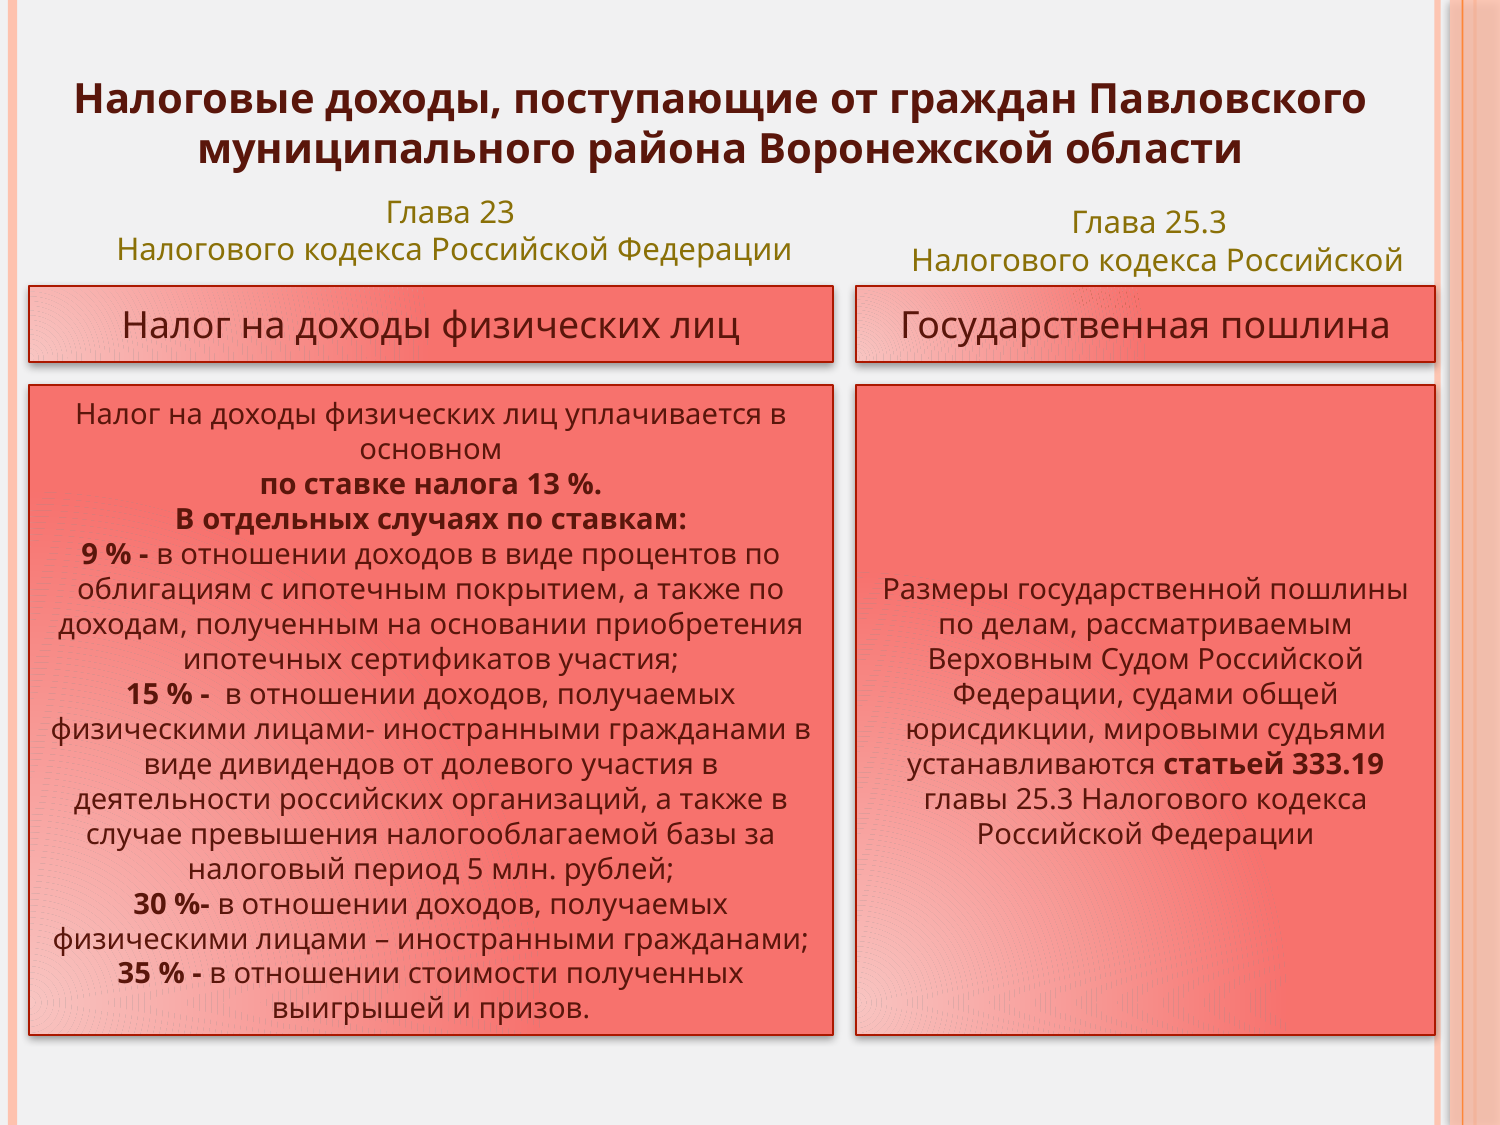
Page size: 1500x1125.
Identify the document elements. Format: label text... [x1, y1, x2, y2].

text_box Глава 25.3 Налогового кодекса Российской Федерации [843, 195, 1472, 323]
text_box Налог на доходы физических лиц [28, 285, 834, 363]
text_box Размеры государственной пошлины по делам, рассматриваемым Верховным Судом Российской Федерации, судами общей юрисдикции, мировыми судьями устанавливаются статьей 333.19 главы 25.3 Налогового кодекса Российской Федерации [855, 384, 1436, 1036]
text_box Государственная пошлина [855, 285, 1436, 363]
text_box Глава 23 Налогового кодекса Российской Федерации [76, 184, 833, 275]
text_box Налог на доходы физических лиц уплачивается в основном по ставке налога 13 %. В отдельных случаях по ставкам: 9 % - в отношении доходов в виде процентов по облигациям с ипотечным покрытием, а также по доходам, полученным на основании приобретения ипотечных сертификатов участия; 15 % - в отношении доходов, получаемых физическими лицами- иностранными гражданами в виде дивидендов от долевого участия в деятельности российских организаций, а также в случае превышения налогооблагаемой базы за налоговый период 5 млн. рублей; 30 %- в отношении доходов, получаемых физическими лицами – иностранными гражданами; 35 % - в отношении стоимости полученных выигрышей и призов. [28, 384, 834, 1036]
text_box Налоговые доходы, поступающие от граждан Павловского муниципального района Воронежской области [29, 64, 1412, 179]
